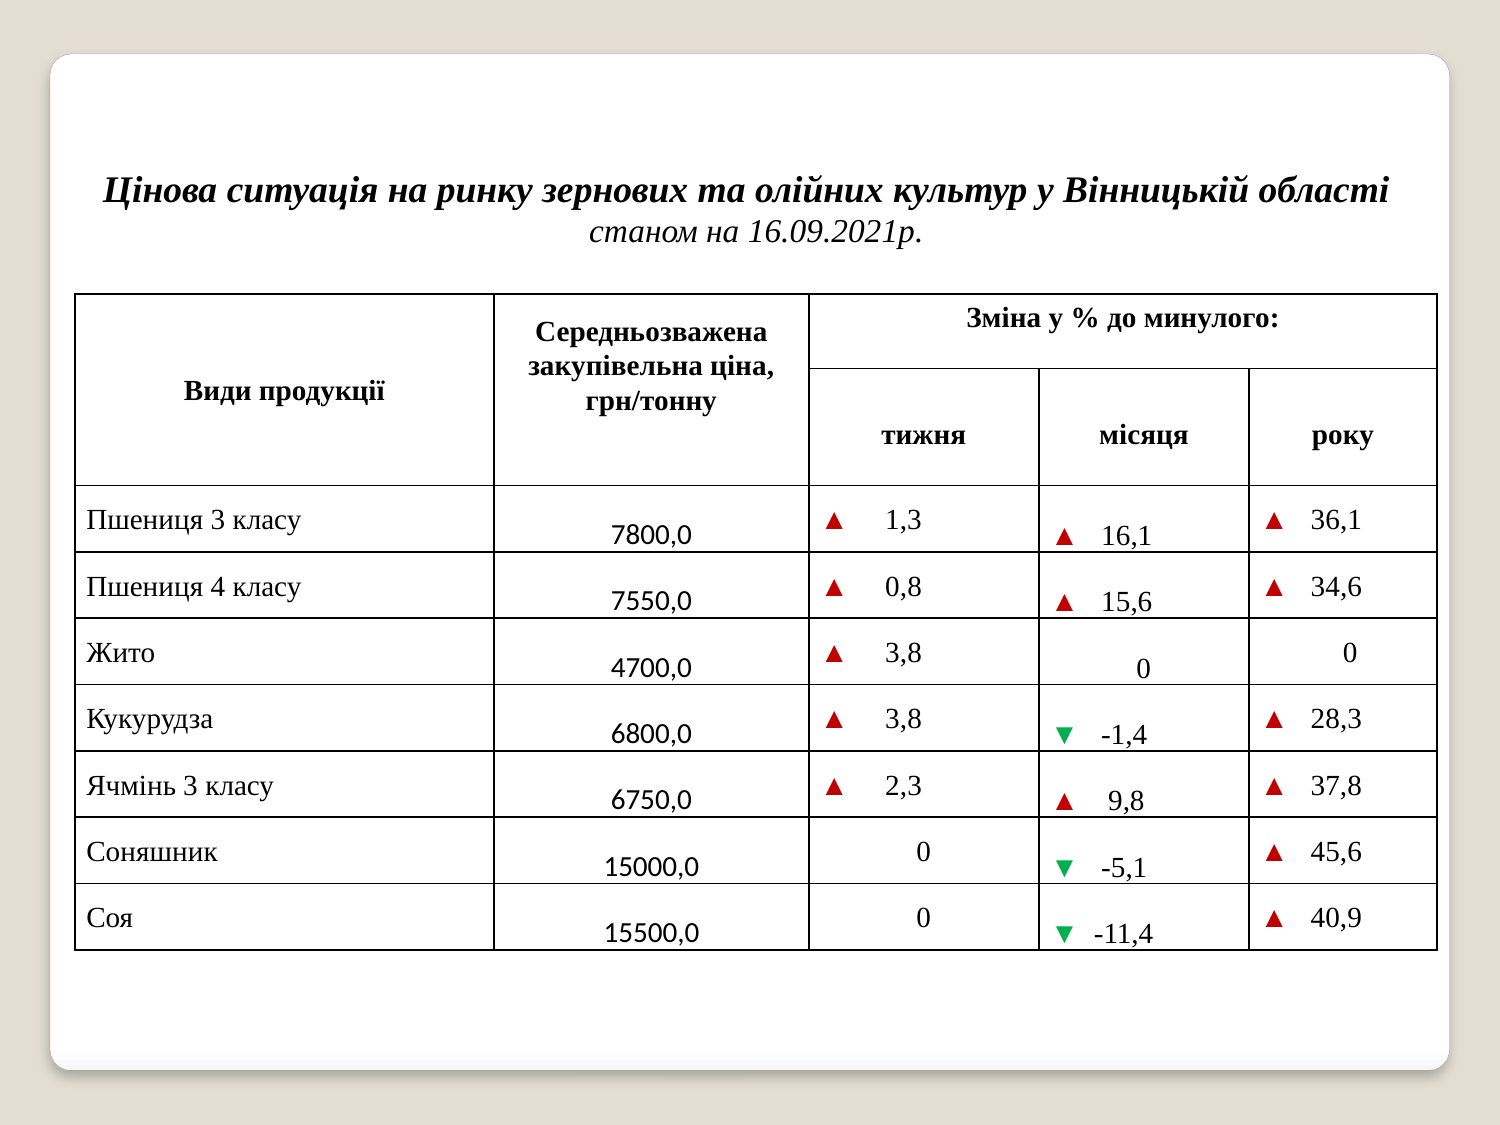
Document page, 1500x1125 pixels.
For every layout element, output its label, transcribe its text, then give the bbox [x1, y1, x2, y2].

table_cell ▲ 36,1 [1250, 486, 1436, 551]
table_cell ▼ -1,4 [1040, 685, 1248, 750]
table_cell ▼ -11,4 [1040, 884, 1248, 949]
table_cell Кукурудза [76, 685, 493, 750]
table_cell ▲ 2,3 [810, 752, 1038, 816]
table_cell 15500,0 [495, 884, 808, 949]
table_cell 6800,0 [495, 685, 808, 750]
table_cell Жито [76, 619, 493, 684]
table_cell Зміна у % до минулого: [810, 295, 1436, 368]
table_cell ▲ 16,1 [1040, 486, 1248, 551]
table_cell 6750,0 [495, 752, 808, 816]
table_cell Ячмінь 3 класу [76, 752, 493, 816]
table_cell ▲ 45,6 [1250, 818, 1436, 883]
table_cell ▲ 37,8 [1250, 752, 1436, 816]
table_cell ▲ 34,6 [1250, 553, 1436, 617]
table_cell 0 [1250, 619, 1436, 684]
table_cell Соя [76, 884, 493, 949]
table_cell року [1250, 369, 1436, 485]
table_cell Пшениця 4 класу [76, 553, 493, 617]
table_cell 15000,0 [495, 818, 808, 883]
table_cell Середньозважена закупівельна ціна, грн/тонну [495, 295, 808, 485]
table_cell ▲ 28,3 [1250, 685, 1436, 750]
table_cell 0 [810, 818, 1038, 883]
table_cell ▼ -5,1 [1040, 818, 1248, 883]
table_cell 4700,0 [495, 619, 808, 684]
table_cell ▲ 1,3 [810, 486, 1038, 551]
table_cell 0 [1040, 619, 1248, 684]
table_cell тижня [810, 369, 1038, 485]
table_cell ▲ 3,8 [810, 685, 1038, 750]
table_cell ▲ 0,8 [810, 553, 1038, 617]
table_cell Соняшник [76, 818, 493, 883]
table_cell 7800,0 [495, 486, 808, 551]
table_cell місяця [1040, 369, 1248, 485]
table_cell 0 [810, 884, 1038, 949]
table_cell ▲ 40,9 [1250, 884, 1436, 949]
table_header Цінова ситуація на ринку зернових та олійних культур у Вінницькій області станом на 16.09.2021р. [75, 100, 1437, 293]
table_cell 7550,0 [495, 553, 808, 617]
table_cell ▲ 9,8 [1040, 752, 1248, 816]
table_cell Пшениця 3 класу [76, 486, 493, 551]
table_cell Види продукції [76, 295, 493, 485]
table_cell ▲ 3,8 [810, 619, 1038, 684]
table_cell ▲ 15,6 [1040, 553, 1248, 617]
